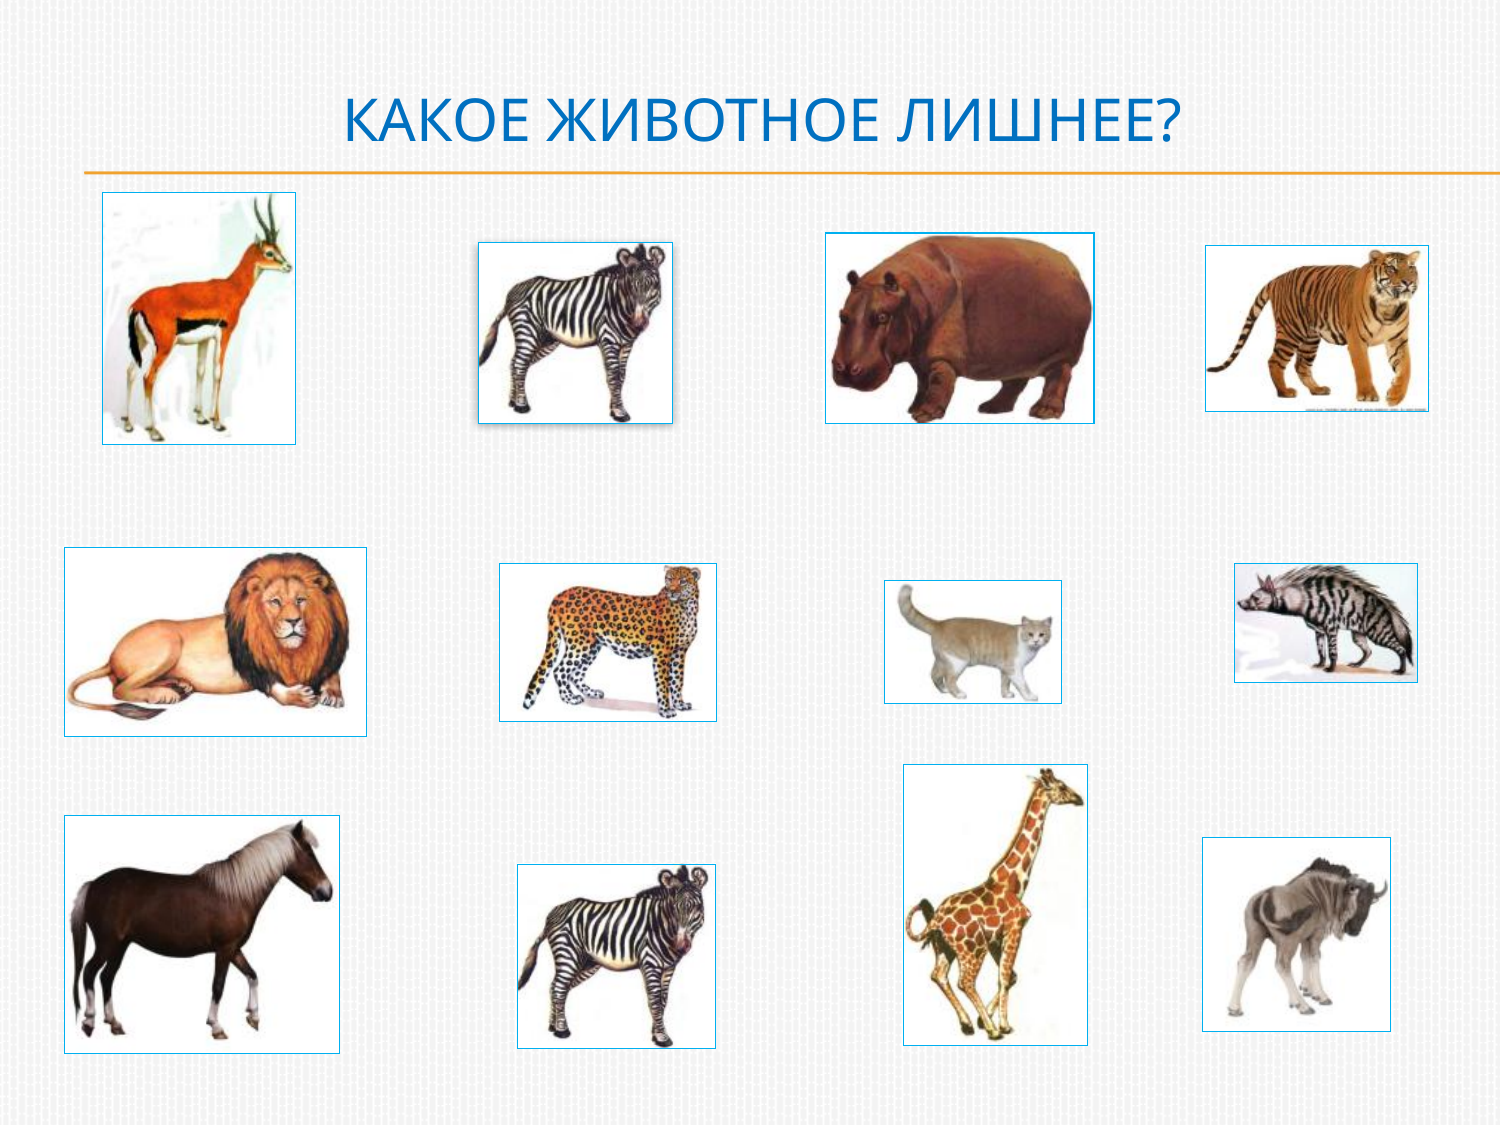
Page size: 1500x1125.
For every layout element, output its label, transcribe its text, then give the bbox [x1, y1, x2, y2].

picture [104, 194, 294, 443]
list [477, 242, 673, 424]
picture [827, 235, 1092, 422]
picture [1207, 247, 1427, 410]
picture [66, 817, 338, 1052]
picture [66, 549, 365, 735]
picture [519, 866, 714, 1047]
picture [501, 565, 715, 720]
picture [1236, 565, 1416, 681]
picture [905, 766, 1086, 1044]
picture [1204, 839, 1389, 1030]
picture [886, 582, 1060, 702]
title Какое животное лишнее? [50, 75, 1475, 161]
